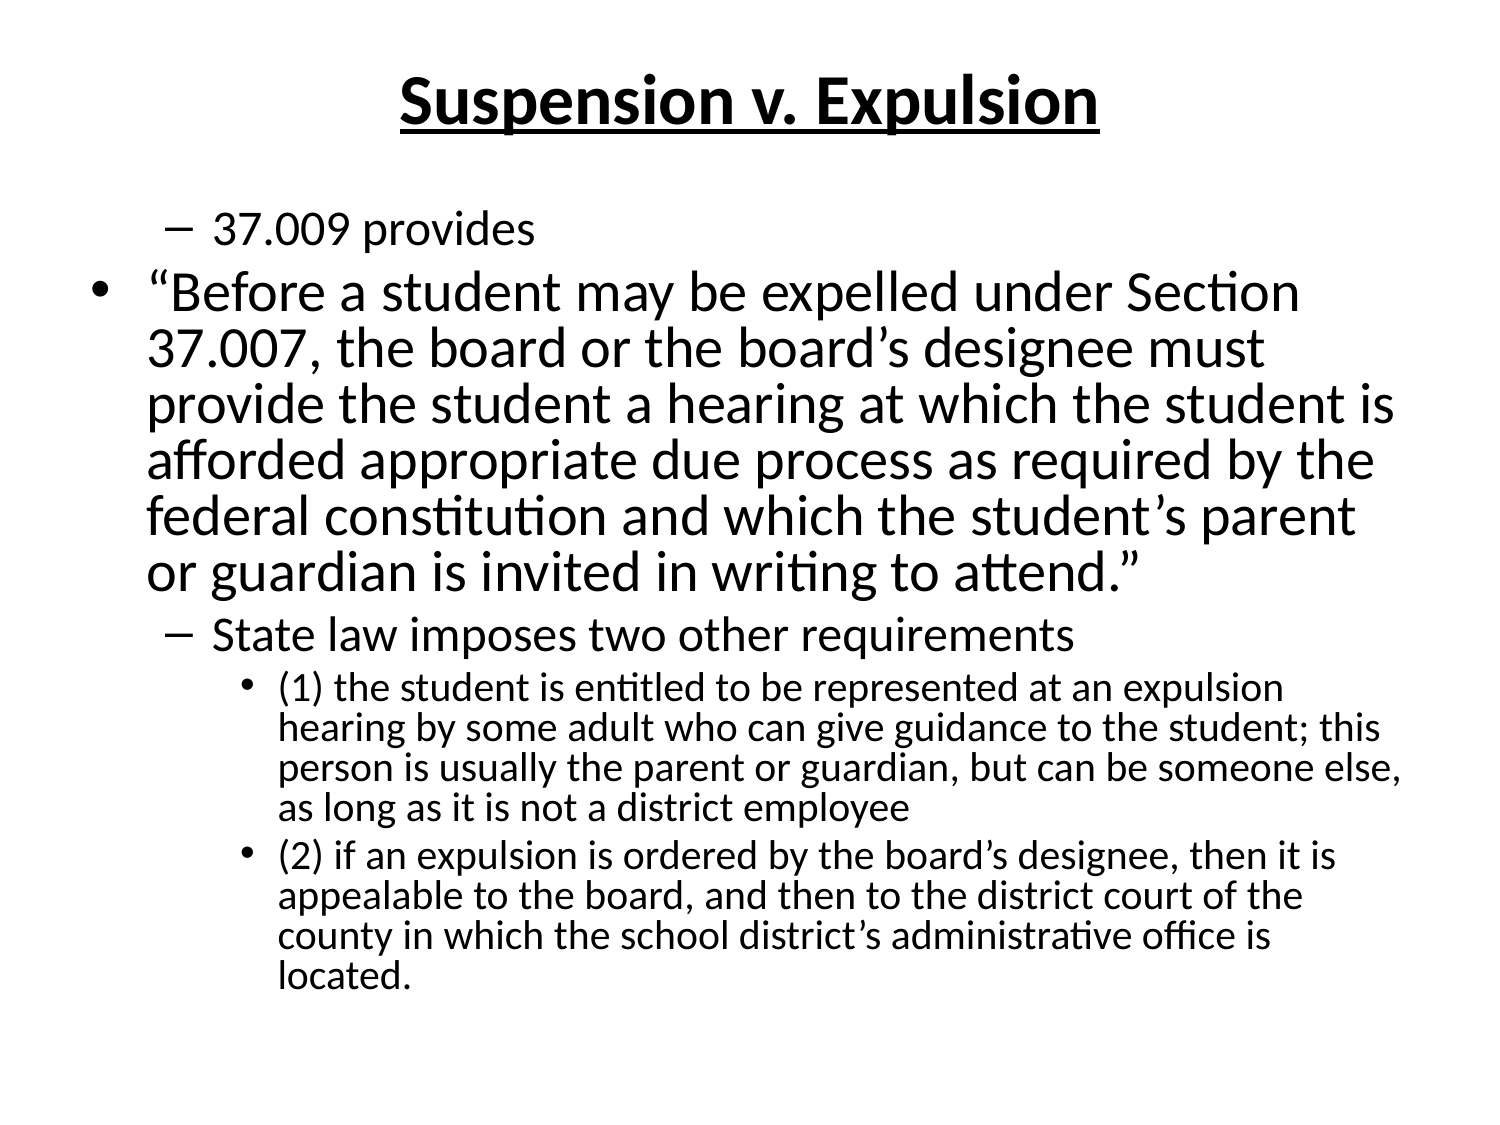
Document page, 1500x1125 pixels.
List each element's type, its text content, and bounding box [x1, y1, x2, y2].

title Suspension v. Expulsion [74, 44, 1426, 199]
list 37.009 provides “Before a student may be expelled under Section 37.007, the board or the board’s designee must provide the student a hearing at which the student is afforded appropriate due process as required by the federal constitution and which the student’s parent or guardian is invited in writing to attend.” State law imposes two other requirements (1) the student is entitled to be represented at an expulsion hearing by some adult who can give guidance to the student; this person is usually the parent or guardian, but can be someone else, as long as it is not a district employee (2) if an expulsion is ordered by the board’s designee, then it is appealable to the board, and then to the district court of the county in which the school district’s administrative office is located. [74, 199, 1426, 1038]
